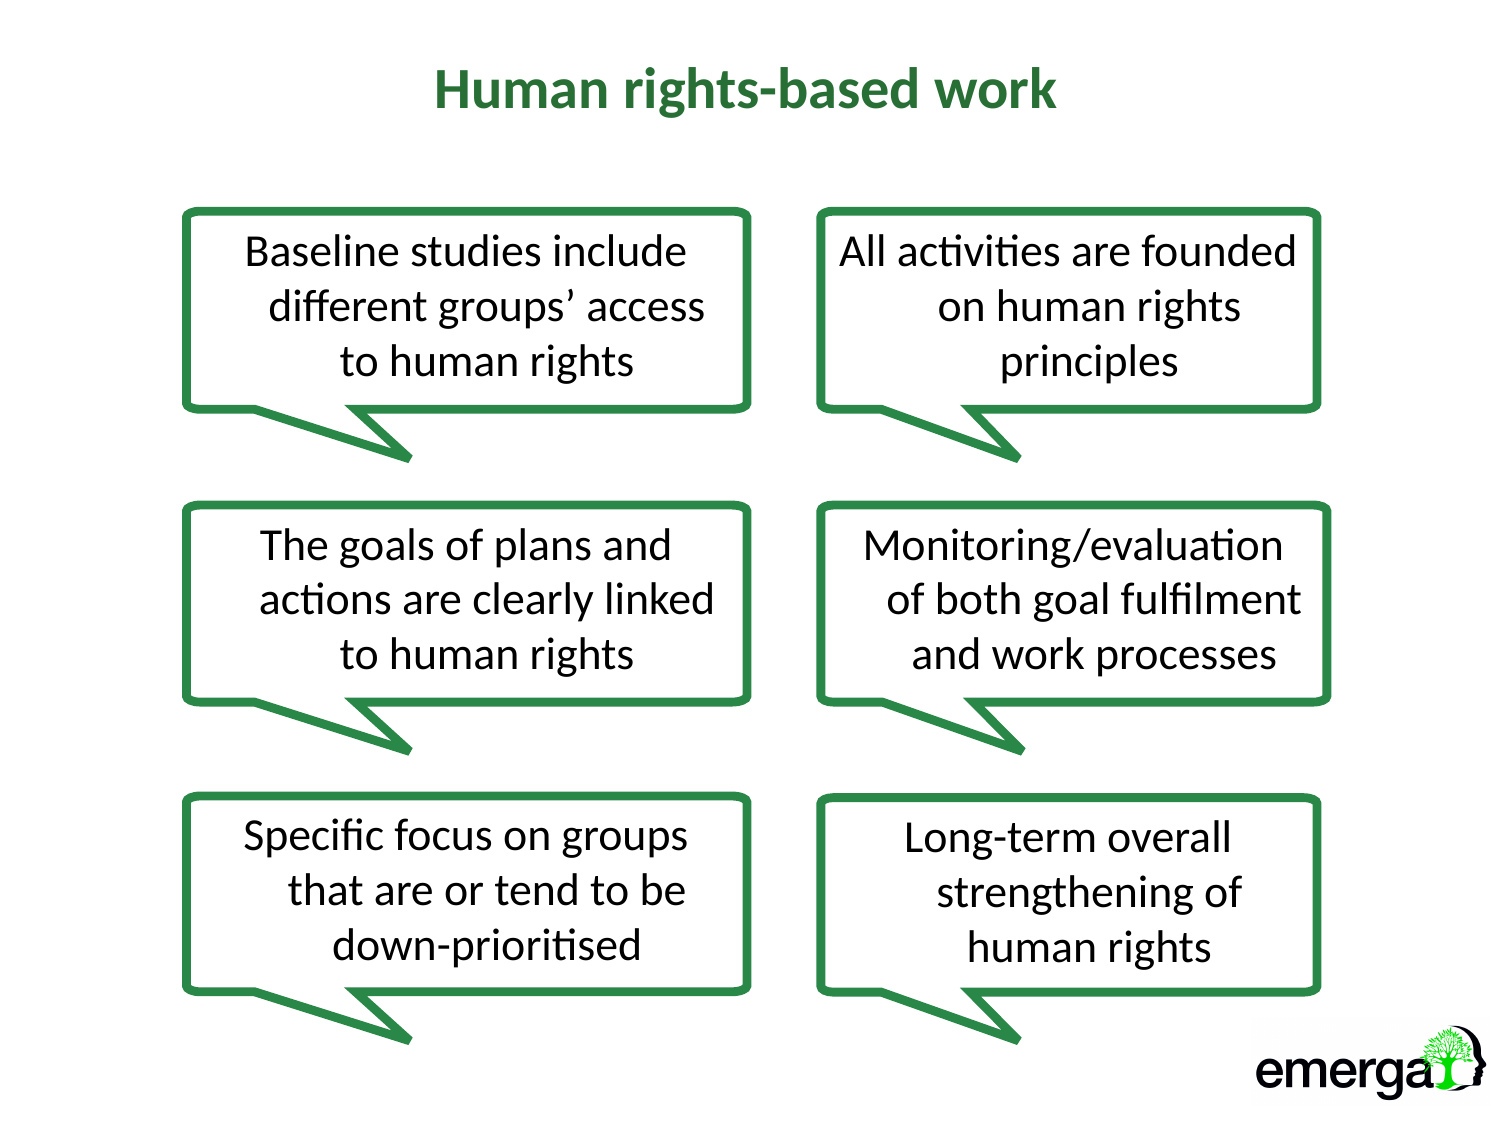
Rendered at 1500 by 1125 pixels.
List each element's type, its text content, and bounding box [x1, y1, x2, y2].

text_box Human rights-based work [419, 43, 1251, 128]
text_box Baseline studies include different groups’ access to human rights [186, 211, 747, 459]
text_box The goals of plans and actions are clearly linked to human rights [186, 505, 747, 752]
text_box Specific focus on groups that are or tend to be down-prioritised [186, 796, 747, 1041]
picture [1250, 1017, 1491, 1107]
text_box All activities are founded on human rights principles [820, 211, 1317, 459]
text_box Long-term overall strengthening of human rights [820, 797, 1317, 1041]
text_box Monitoring/evaluation of both goal fulfilment and work processes [820, 505, 1327, 752]
